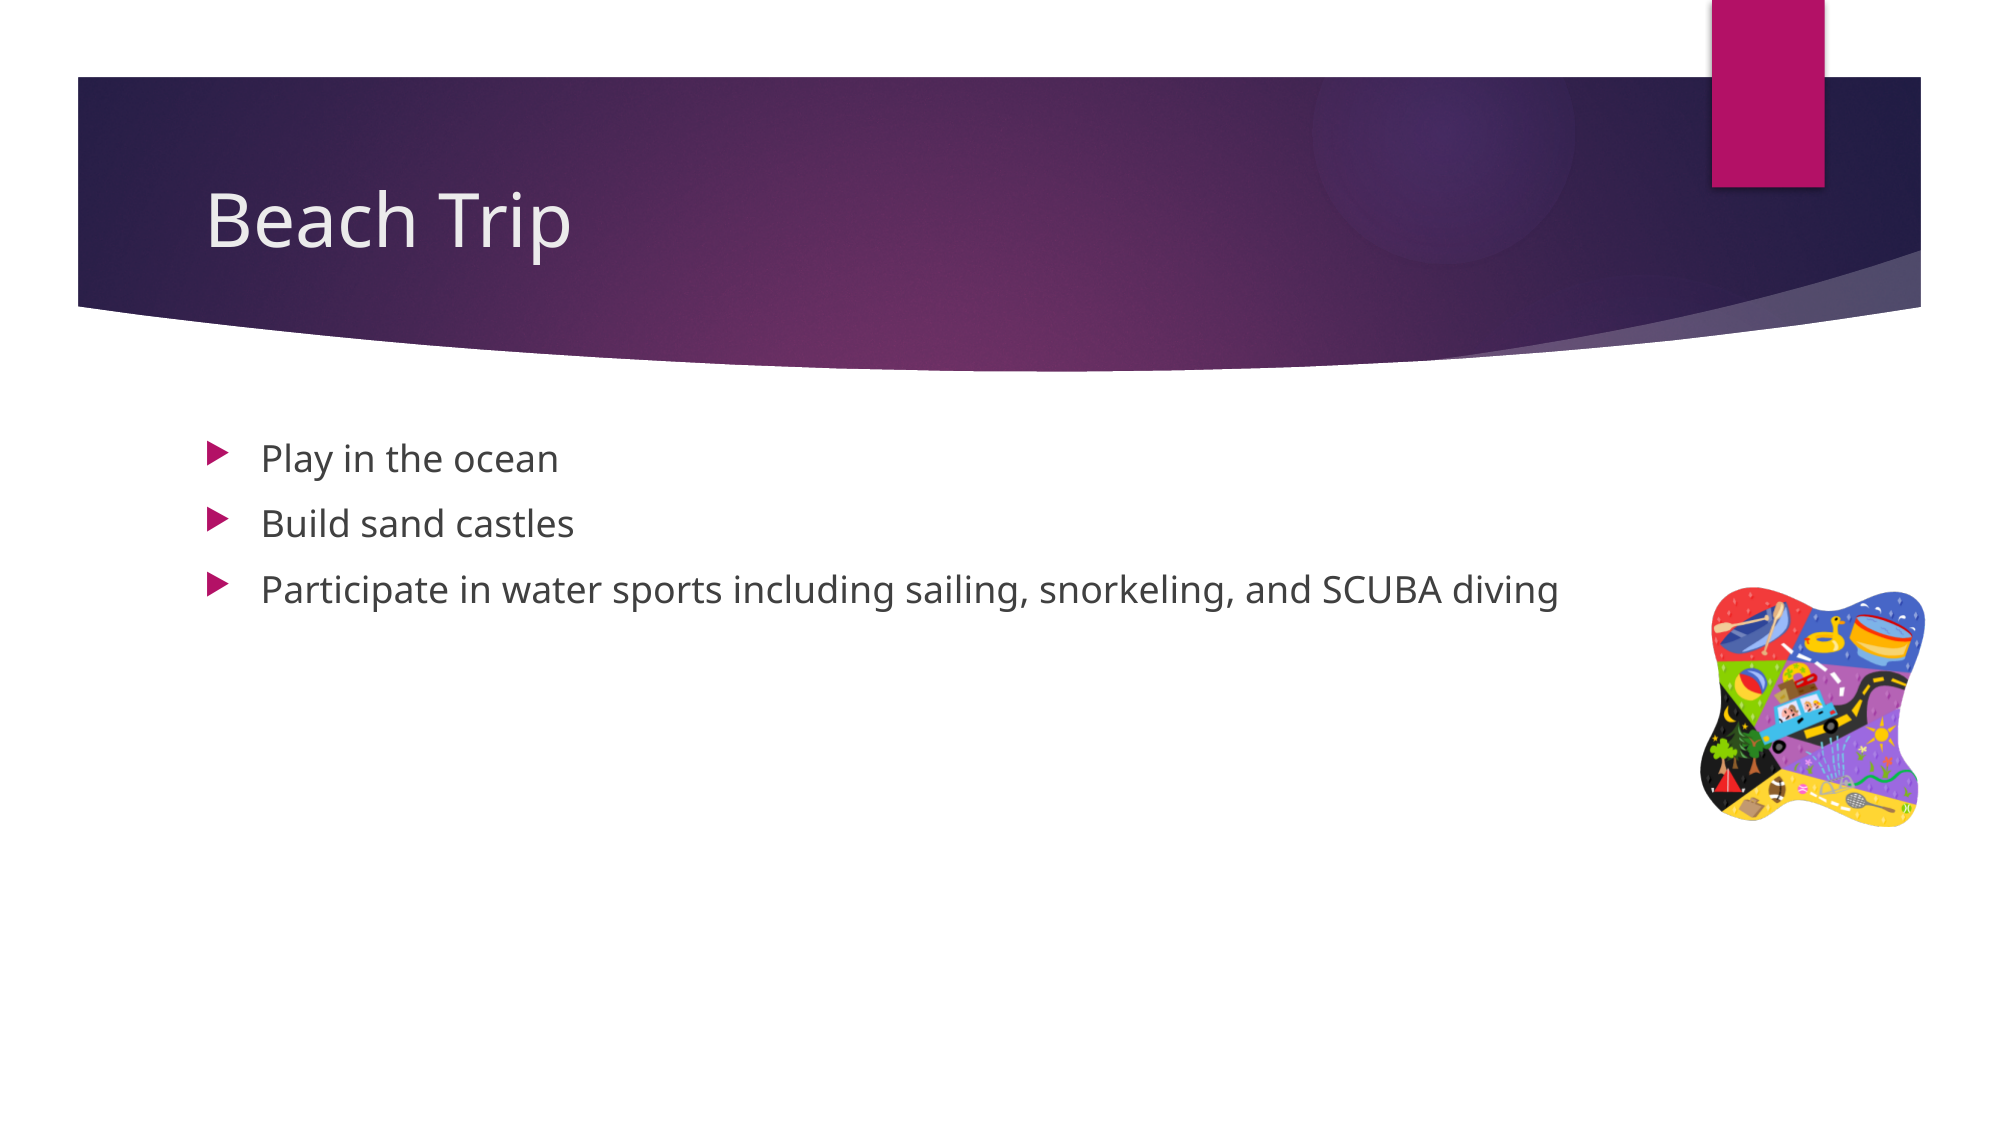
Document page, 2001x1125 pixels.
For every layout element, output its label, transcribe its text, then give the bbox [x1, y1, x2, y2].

title Beach Trip [189, 159, 1627, 276]
picture [1700, 587, 1926, 827]
list Play in the ocean Build sand castles Participate in water sports including sailing, snorkeling, and SCUBA diving [189, 427, 1638, 988]
